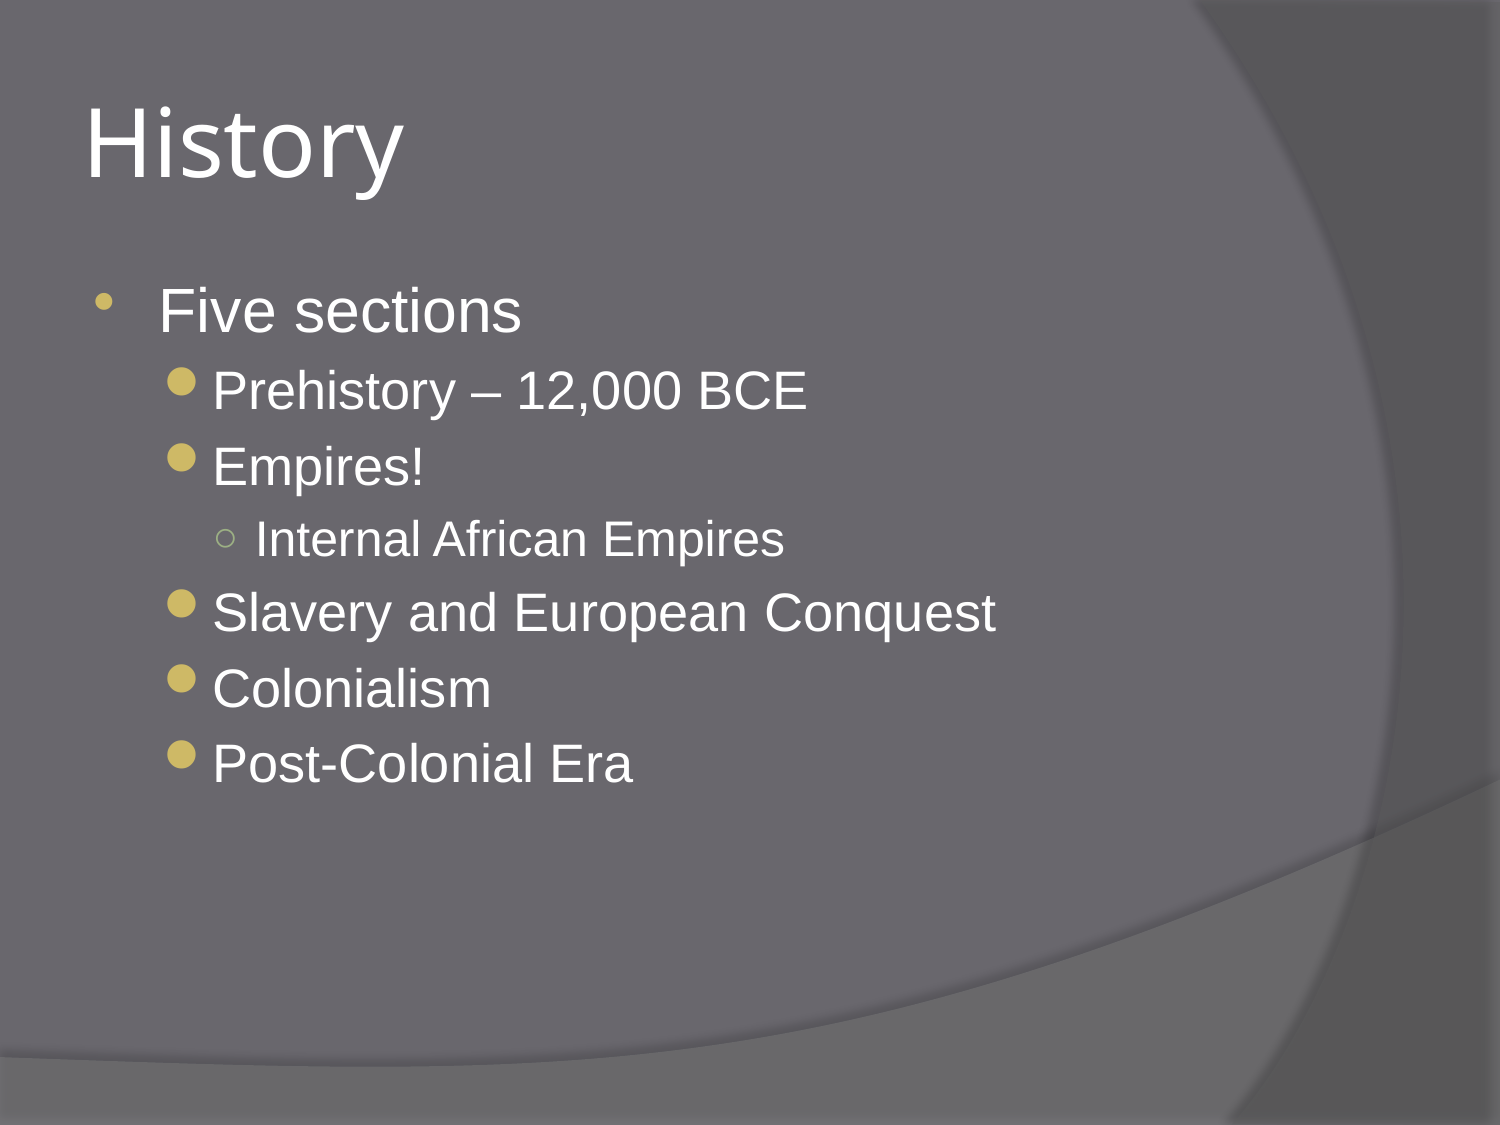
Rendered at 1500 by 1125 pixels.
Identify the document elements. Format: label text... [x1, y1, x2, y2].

list Five sections Prehistory – 12,000 BCE Empires! Internal African Empires Slavery and European Conquest Colonialism Post-Colonial Era [75, 262, 1300, 1005]
title History [75, 45, 1300, 233]
